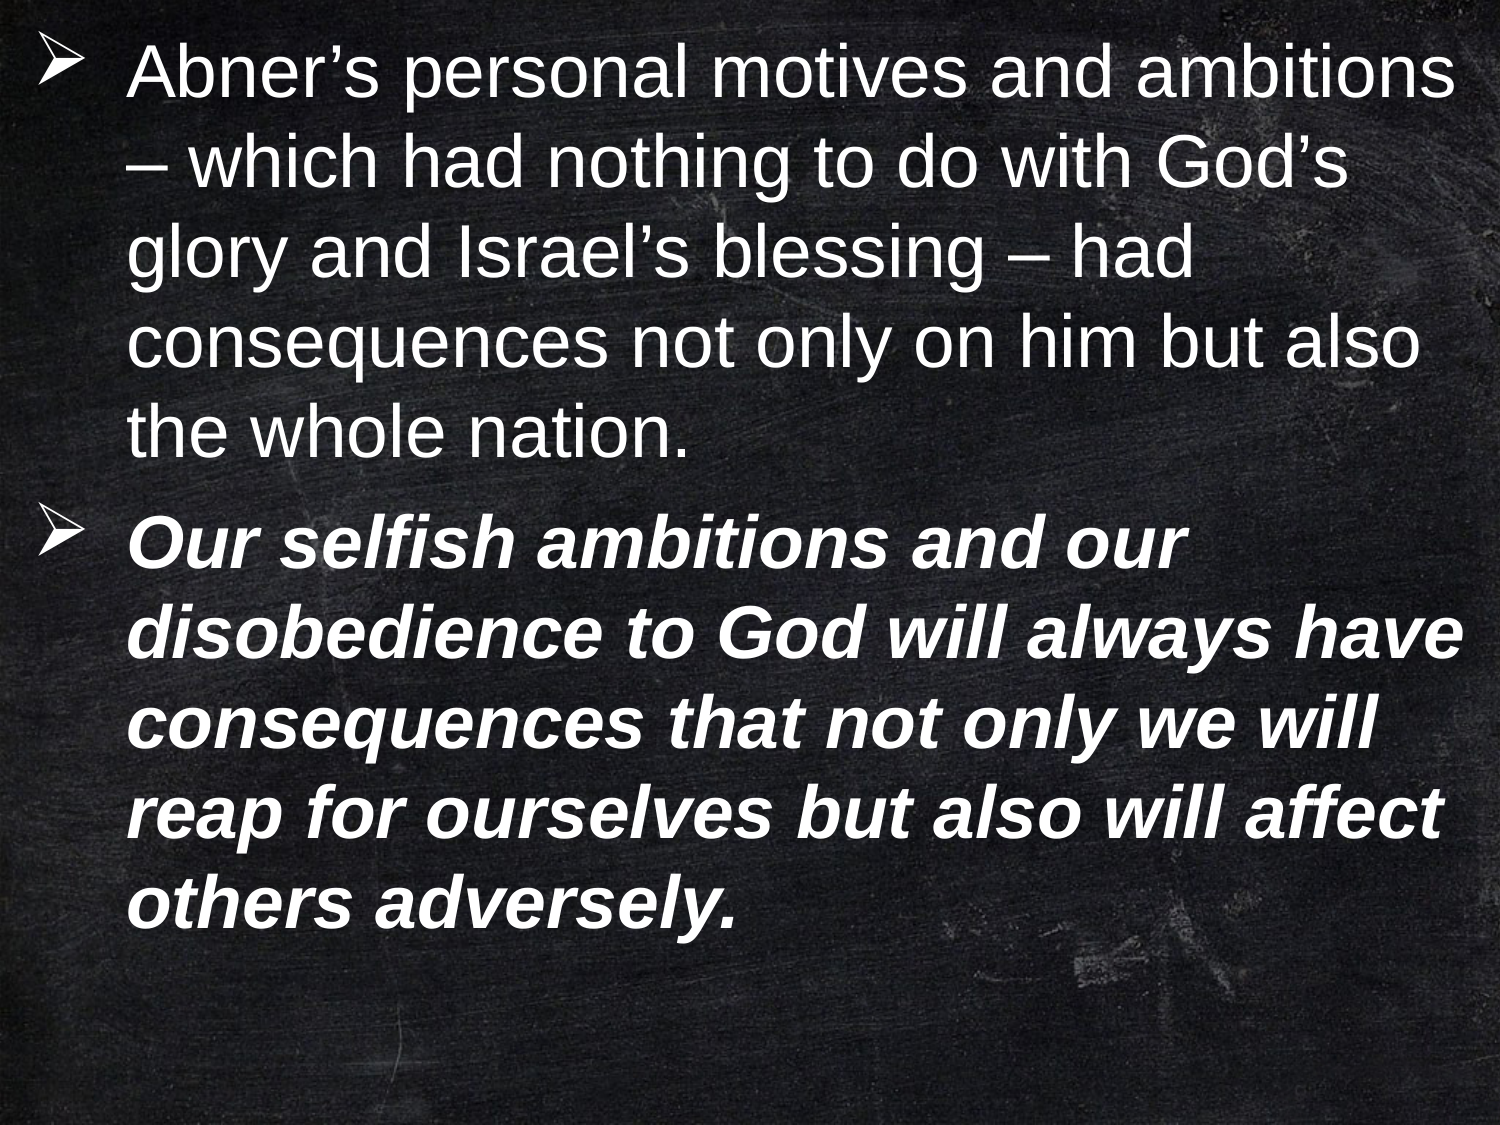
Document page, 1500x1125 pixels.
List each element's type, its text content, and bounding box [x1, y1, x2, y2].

subtitle Abner’s personal motives and ambitions – which had nothing to do with God’s glory and Israel’s blessing – had consequences not only on him but also the whole nation. Our selfish ambitions and our disobedience to God will always have consequences that not only we will reap for ourselves but also will affect others adversely. [17, 15, 1483, 1107]
picture [0, 0, 1500, 1125]
